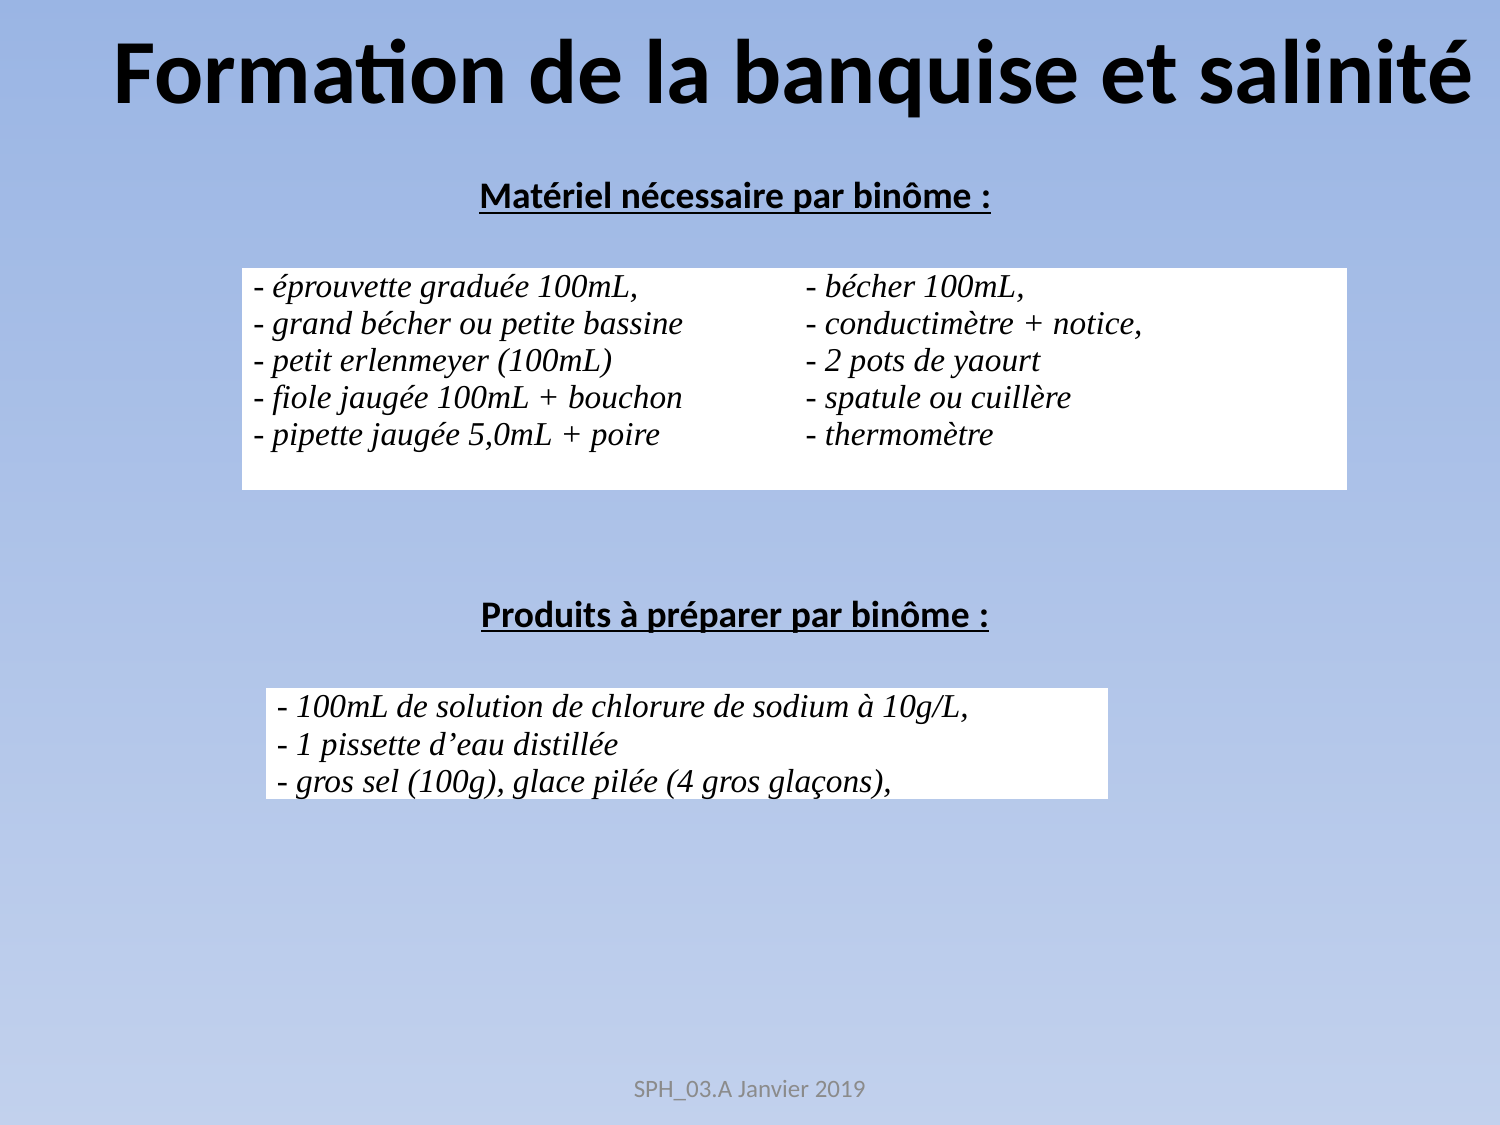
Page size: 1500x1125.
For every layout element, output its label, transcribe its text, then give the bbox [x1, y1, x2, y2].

footer SPH_03.A Janvier 2019 [512, 1057, 988, 1118]
text_box Formation de la banquise et salinité [91, 0, 1498, 137]
table_header - éprouvette graduée 100mL, - grand bécher ou petite bassine - petit erlenmeyer (100mL) - fiole jaugée 100mL + bouchon - pipette jaugée 5,0mL + poire [242, 268, 794, 490]
list Matériel nécessaire par binôme : [147, 163, 1324, 262]
table_header - 100mL de solution de chlorure de sodium à 10g/L, - 1 pissette d’eau distillée - gros sel (100g), glace pilée (4 gros glaçons), [266, 688, 1108, 799]
table_header - bécher 100mL, - conductimètre + notice, - 2 pots de yaourt - spatule ou cuillère - thermomètre [794, 268, 1347, 490]
text_box Produits à préparer par binôme : [218, 562, 1253, 661]
